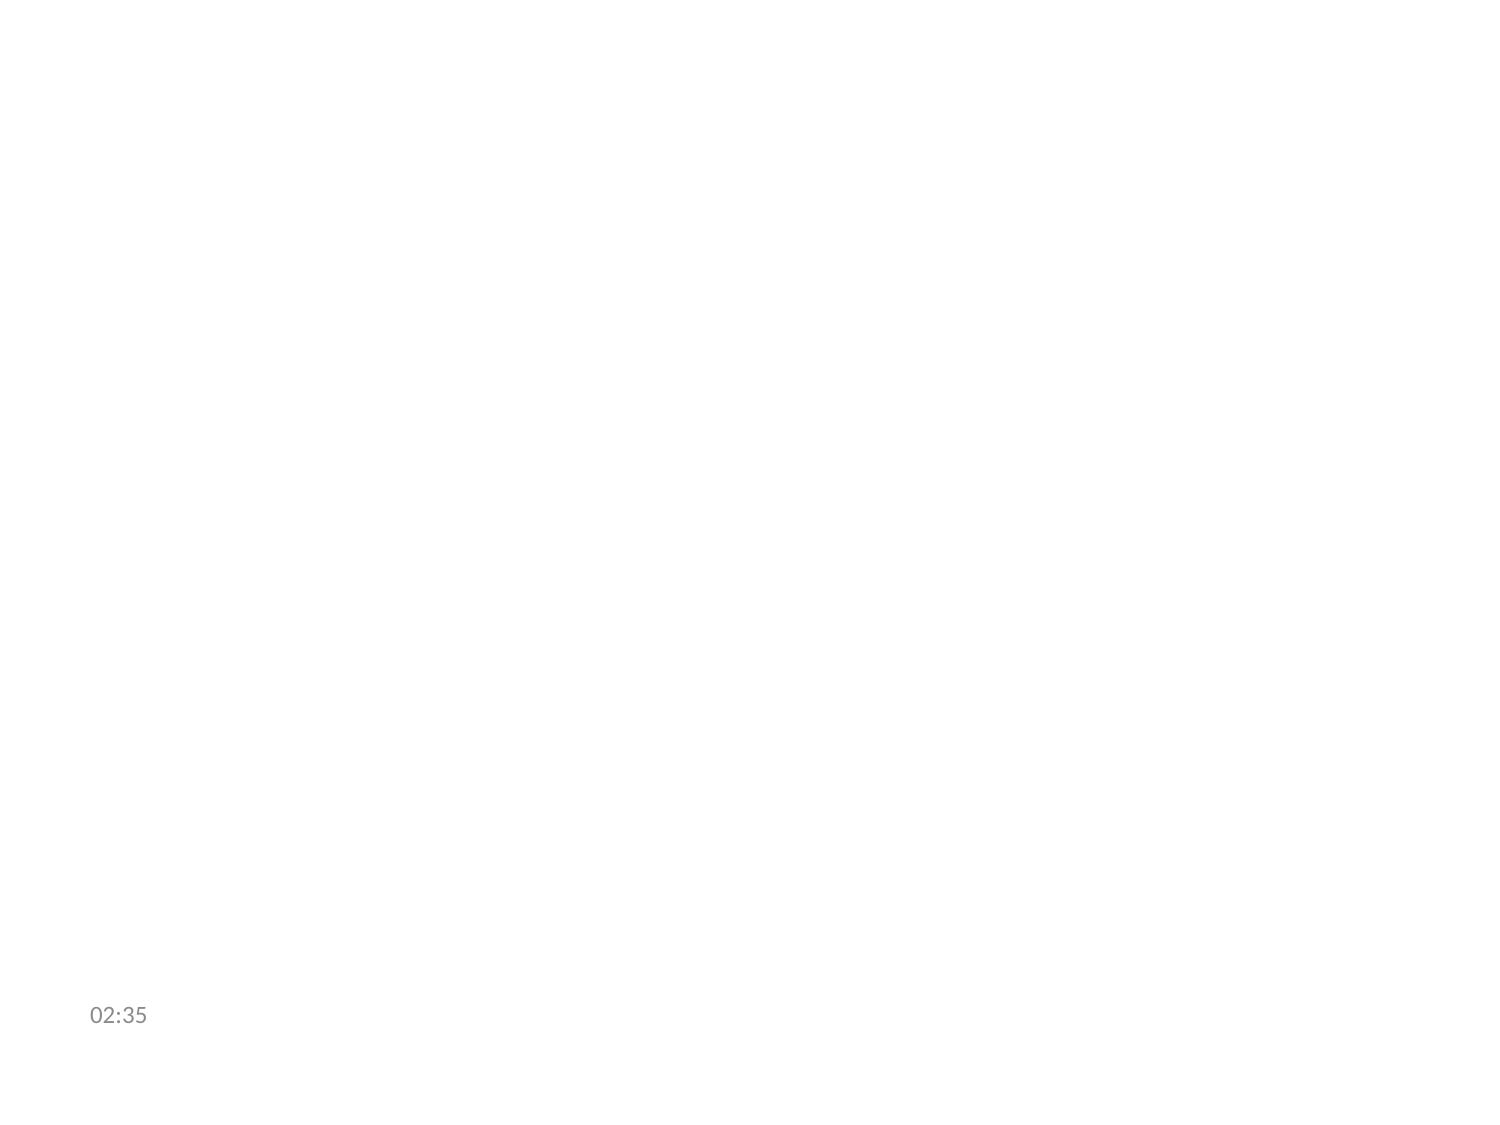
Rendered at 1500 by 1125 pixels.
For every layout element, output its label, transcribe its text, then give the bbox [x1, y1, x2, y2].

text_box 15:35 [75, 983, 425, 1044]
